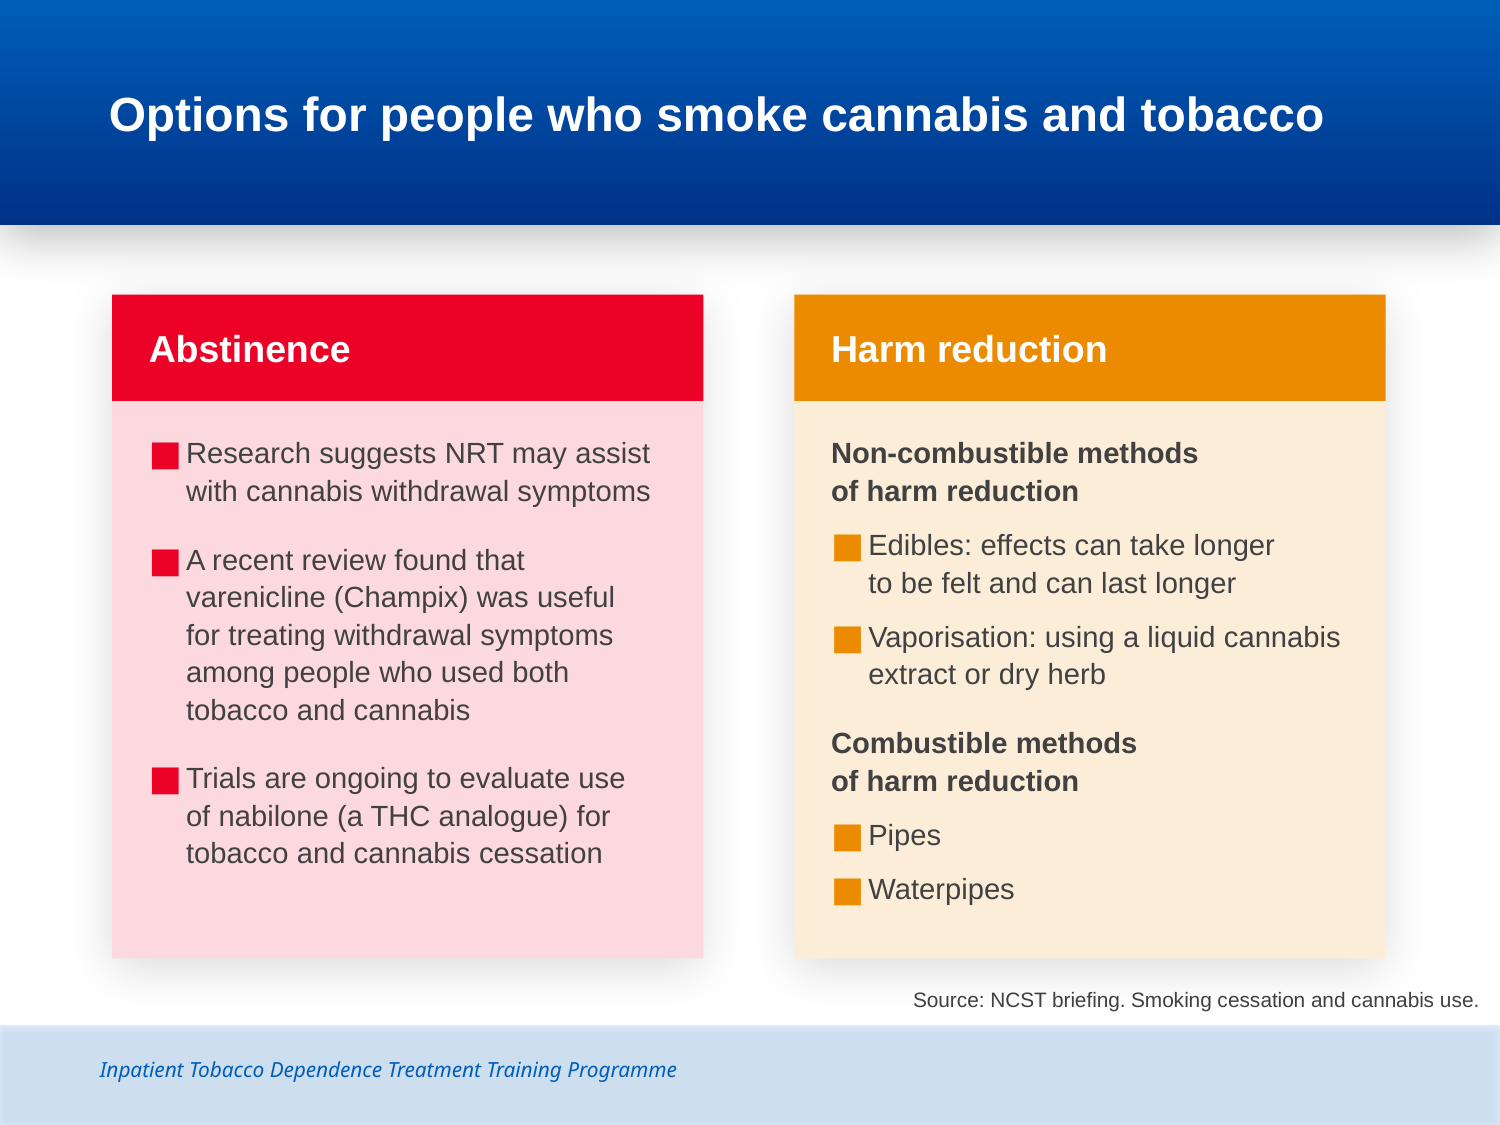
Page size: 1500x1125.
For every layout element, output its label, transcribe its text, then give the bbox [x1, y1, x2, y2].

title Options for people who smoke cannabis and tobacco [93, 24, 1401, 201]
text_box Non-combustible methods of harm reduction Edibles: effects can take longer to be felt and can last longer Vaporisation: using a liquid cannabis extract or dry herb Combustible methods of harm reduction Pipes Waterpipes [816, 424, 1360, 947]
footer Source: NCST briefing. Smoking cessation and cannabis use. [0, 979, 1500, 1039]
text_box Research suggests NRT may assist with cannabis withdrawal symptoms A recent review found that varenicline (Champix) was useful for treating withdrawal symptoms among people who used both tobacco and cannabis Trials are ongoing to evaluate use of nabilone (a THC analogue) for tobacco and cannabis cessation [133, 424, 678, 947]
text_box [112, 294, 704, 401]
text_box Inpatient Tobacco Dependence Treatment Training Programme [84, 1038, 790, 1099]
text_box [794, 294, 1386, 401]
text_box [794, 401, 1386, 959]
text_box [112, 401, 704, 959]
text_box Harm reduction [815, 316, 1292, 389]
text_box Abstinence [133, 316, 610, 389]
